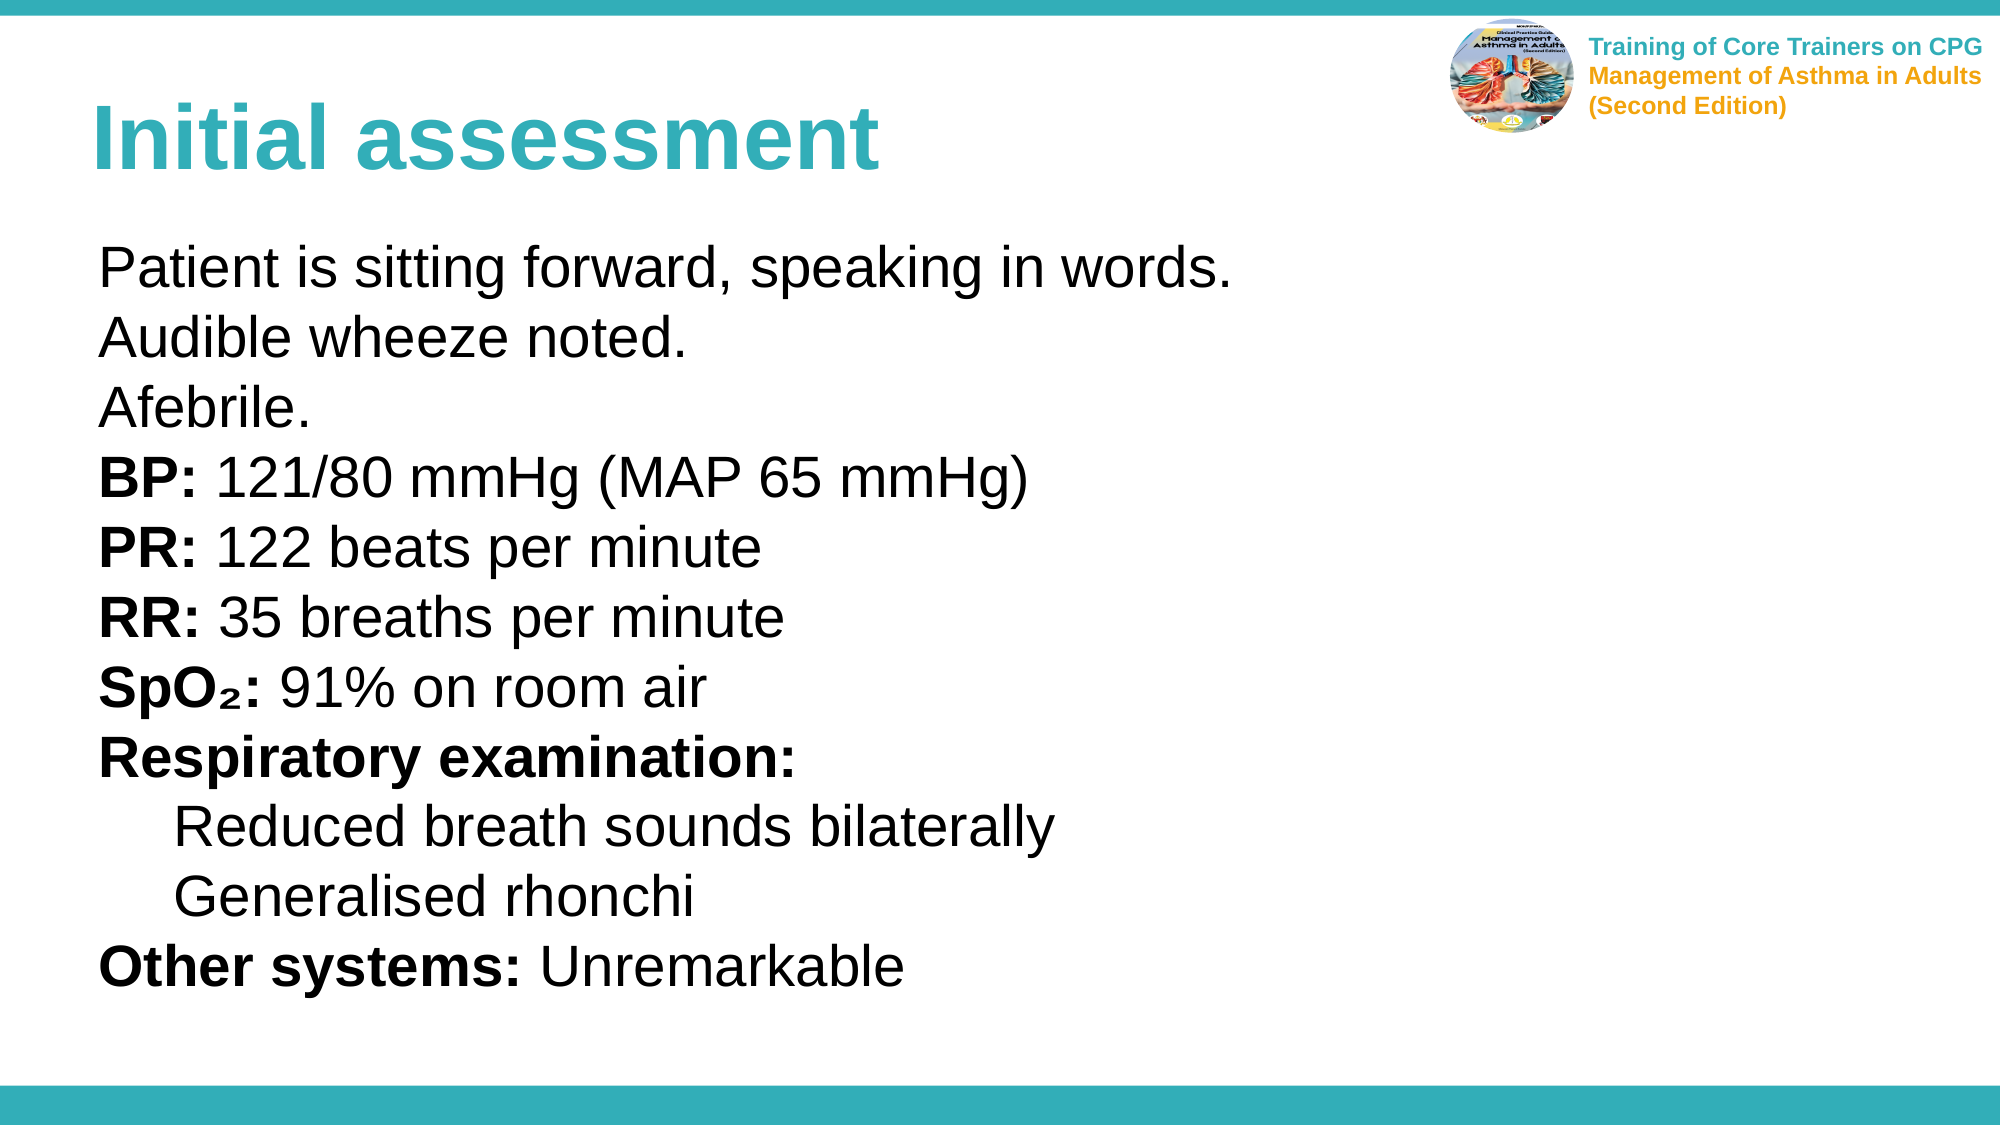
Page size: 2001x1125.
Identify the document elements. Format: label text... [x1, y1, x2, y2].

text_box Initial assessment [0, 69, 2000, 196]
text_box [1449, 18, 2000, 133]
text_box Patient is sitting forward, speaking in words. Audible wheeze noted. Afebrile. BP: 121/80 mmHg (MAP 65 mmHg) PR: 122 beats per minute RR: 35 breaths per minute SpO₂: 91% on room air Respiratory examination: Reduced breath sounds bilaterally Generalised rhonchi Other systems: Unremarkable [83, 221, 1863, 1007]
